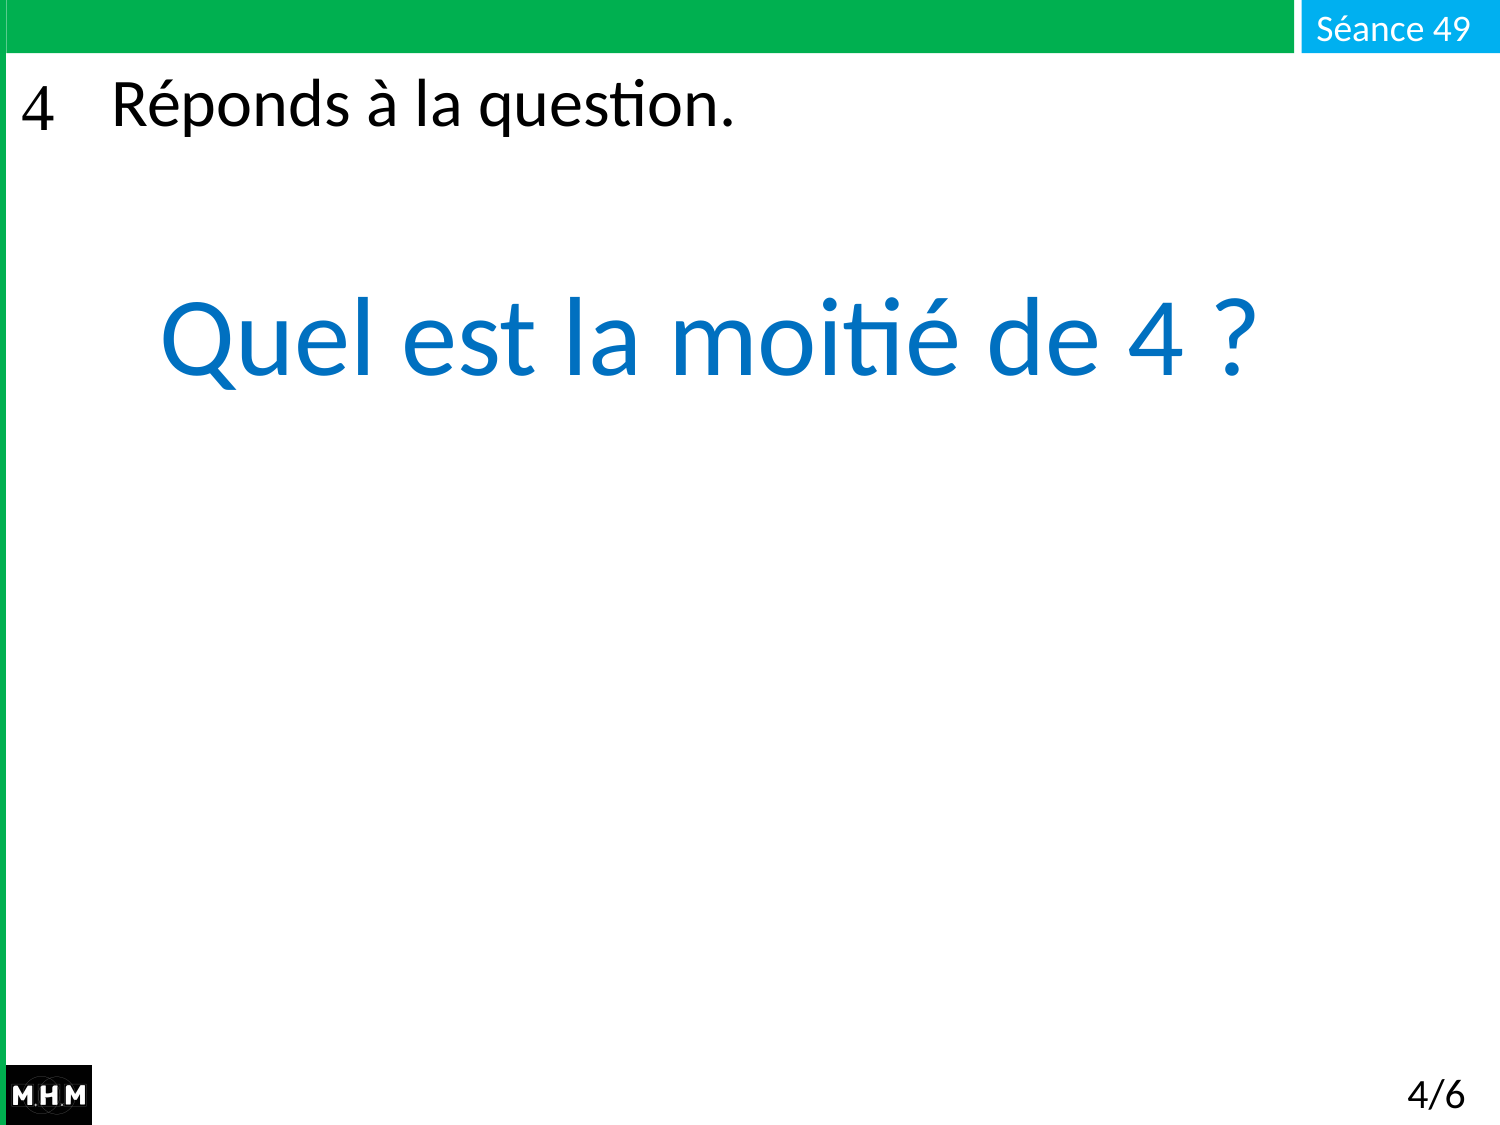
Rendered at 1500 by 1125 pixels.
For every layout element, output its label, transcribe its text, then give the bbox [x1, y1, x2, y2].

list 4/6 [1373, 1064, 1500, 1125]
title Réponds à la question. [96, 60, 1391, 150]
picture [6, 1065, 92, 1125]
text_box Quel est la moitié de 4 ? [144, 255, 1391, 405]
